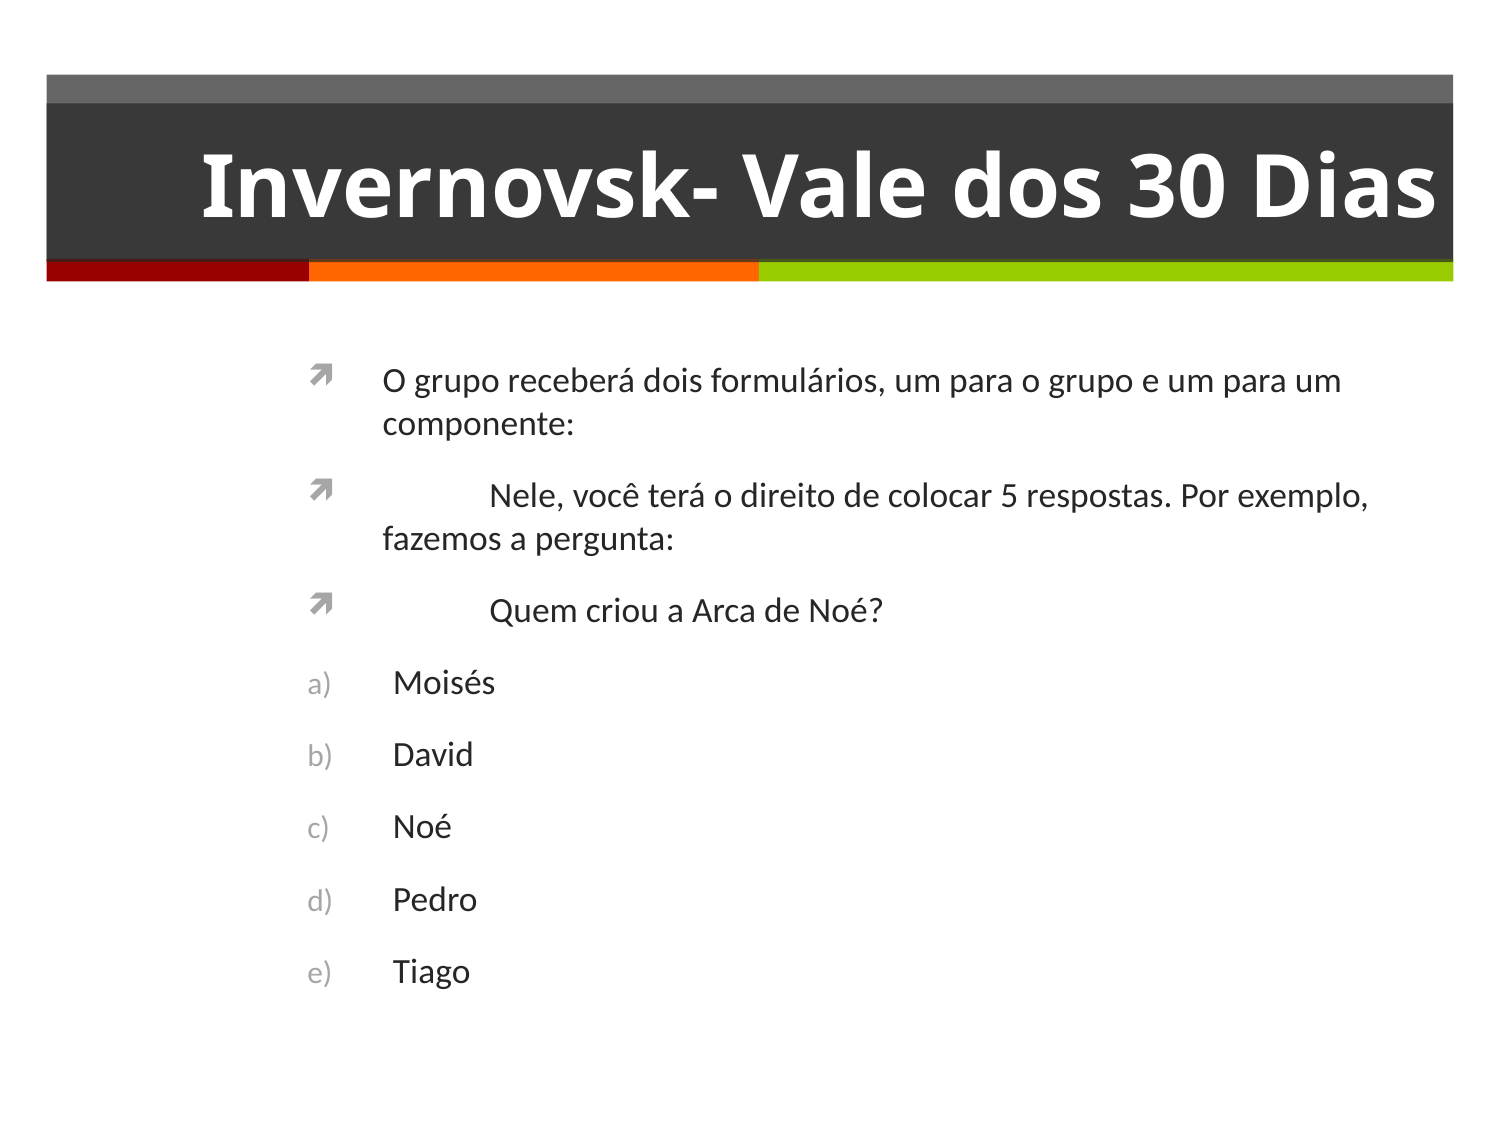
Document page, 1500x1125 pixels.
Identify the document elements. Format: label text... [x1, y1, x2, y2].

list O grupo receberá dois formulários, um para o grupo e um para um componente: Nele, você terá o direito de colocar 5 respostas. Por exemplo, fazemos a pergunta: Quem criou a Arca de Noé? Moisés David Noé Pedro Tiago [292, 350, 1454, 1005]
title Invernovsk- Vale dos 30 Dias [46, 103, 1454, 263]
